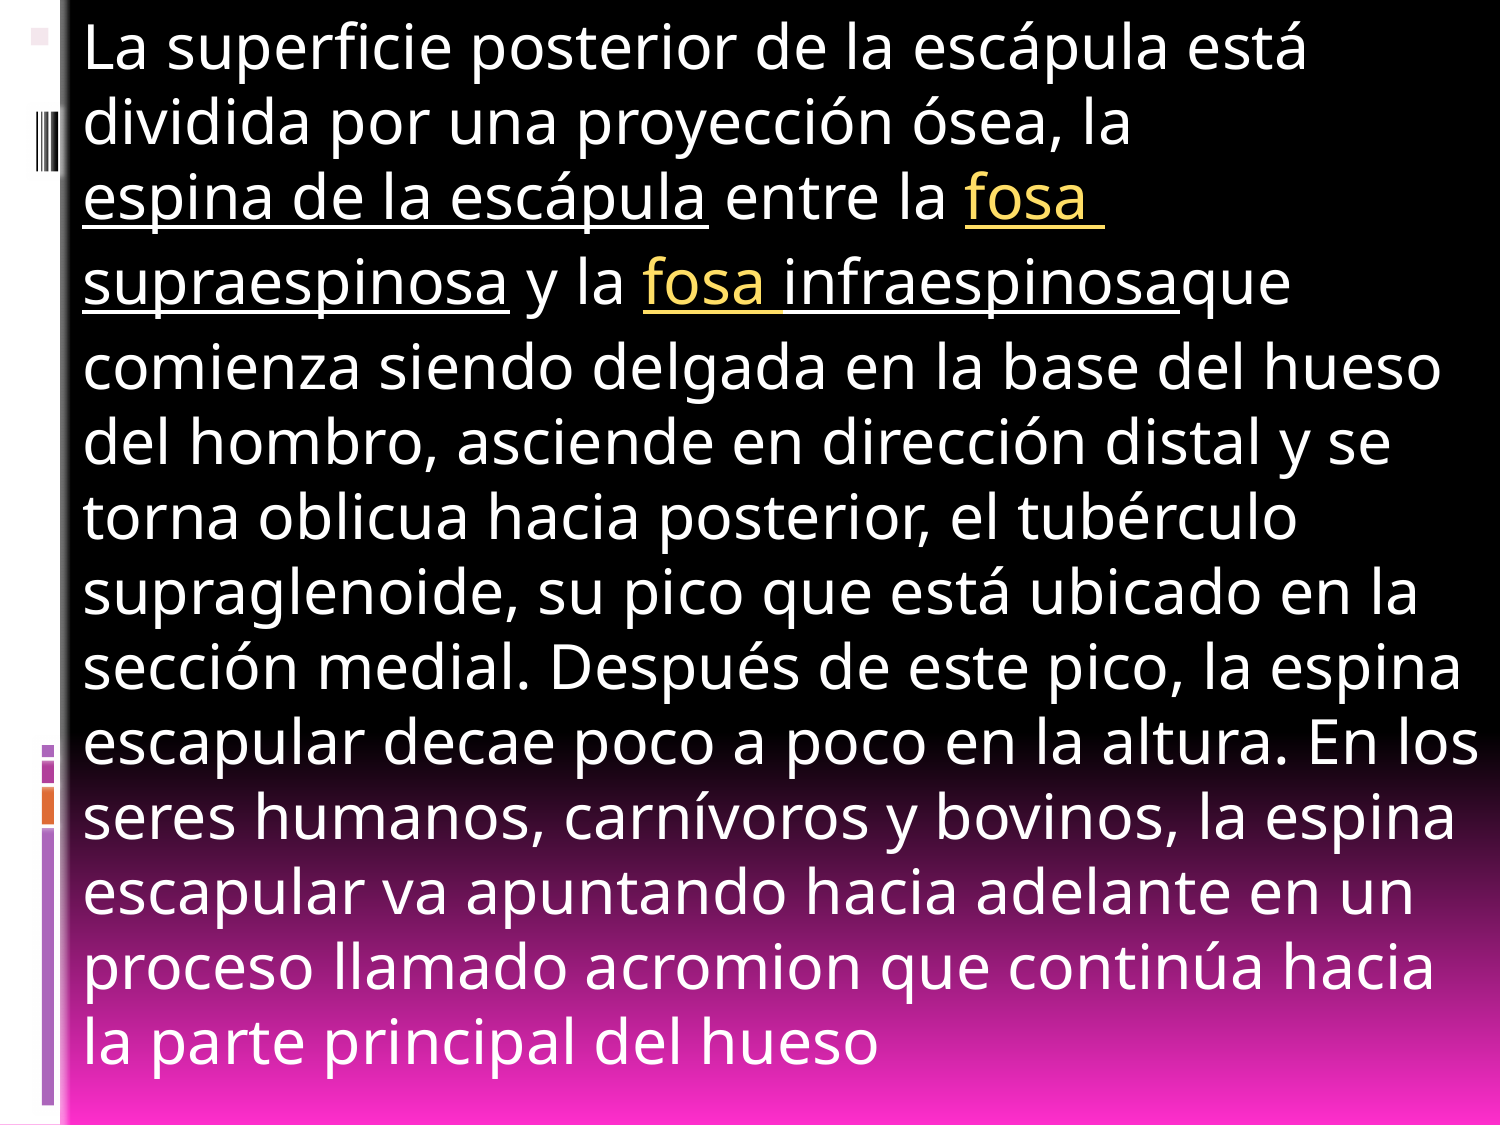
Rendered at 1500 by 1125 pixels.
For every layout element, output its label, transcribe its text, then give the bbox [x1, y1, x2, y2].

list La superficie posterior de la escápula está dividida por una proyección ósea, la espina de la escápula entre la fosa supraespinosa y la fosa infraespinosaque comienza siendo delgada en la base del hueso del hombro, asciende en dirección distal y se torna oblicua hacia posterior, el tubérculo supraglenoide, su pico que está ubicado en la sección medial. Después de este pico, la espina escapular decae poco a poco en la altura. En los seres humanos, carnívoros y bovinos, la espina escapular va apuntando hacia adelante en un proceso llamado acromion que continúa hacia la parte principal del hueso [0, 0, 1500, 1125]
